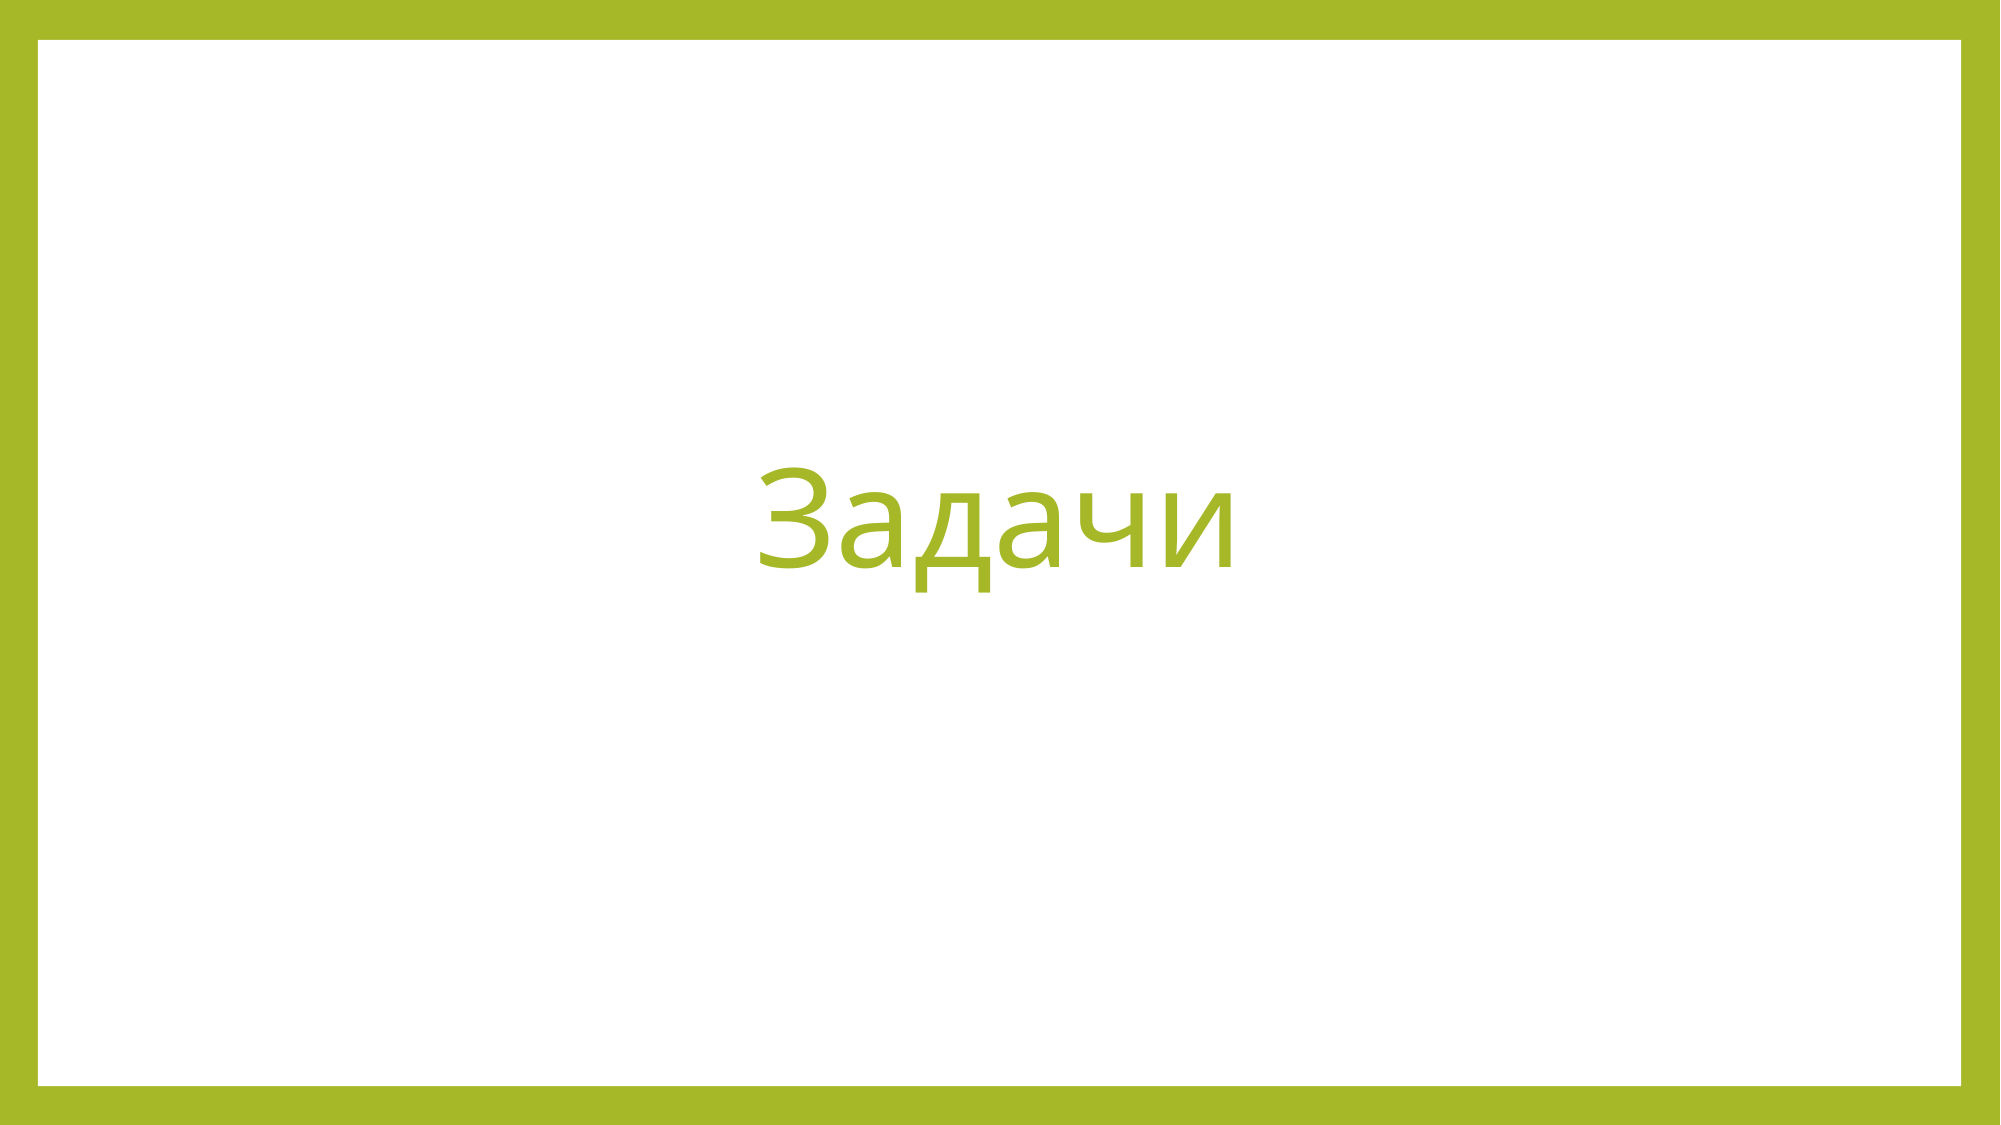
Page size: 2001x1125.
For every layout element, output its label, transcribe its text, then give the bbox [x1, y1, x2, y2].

title Задачи [40, 411, 1959, 634]
